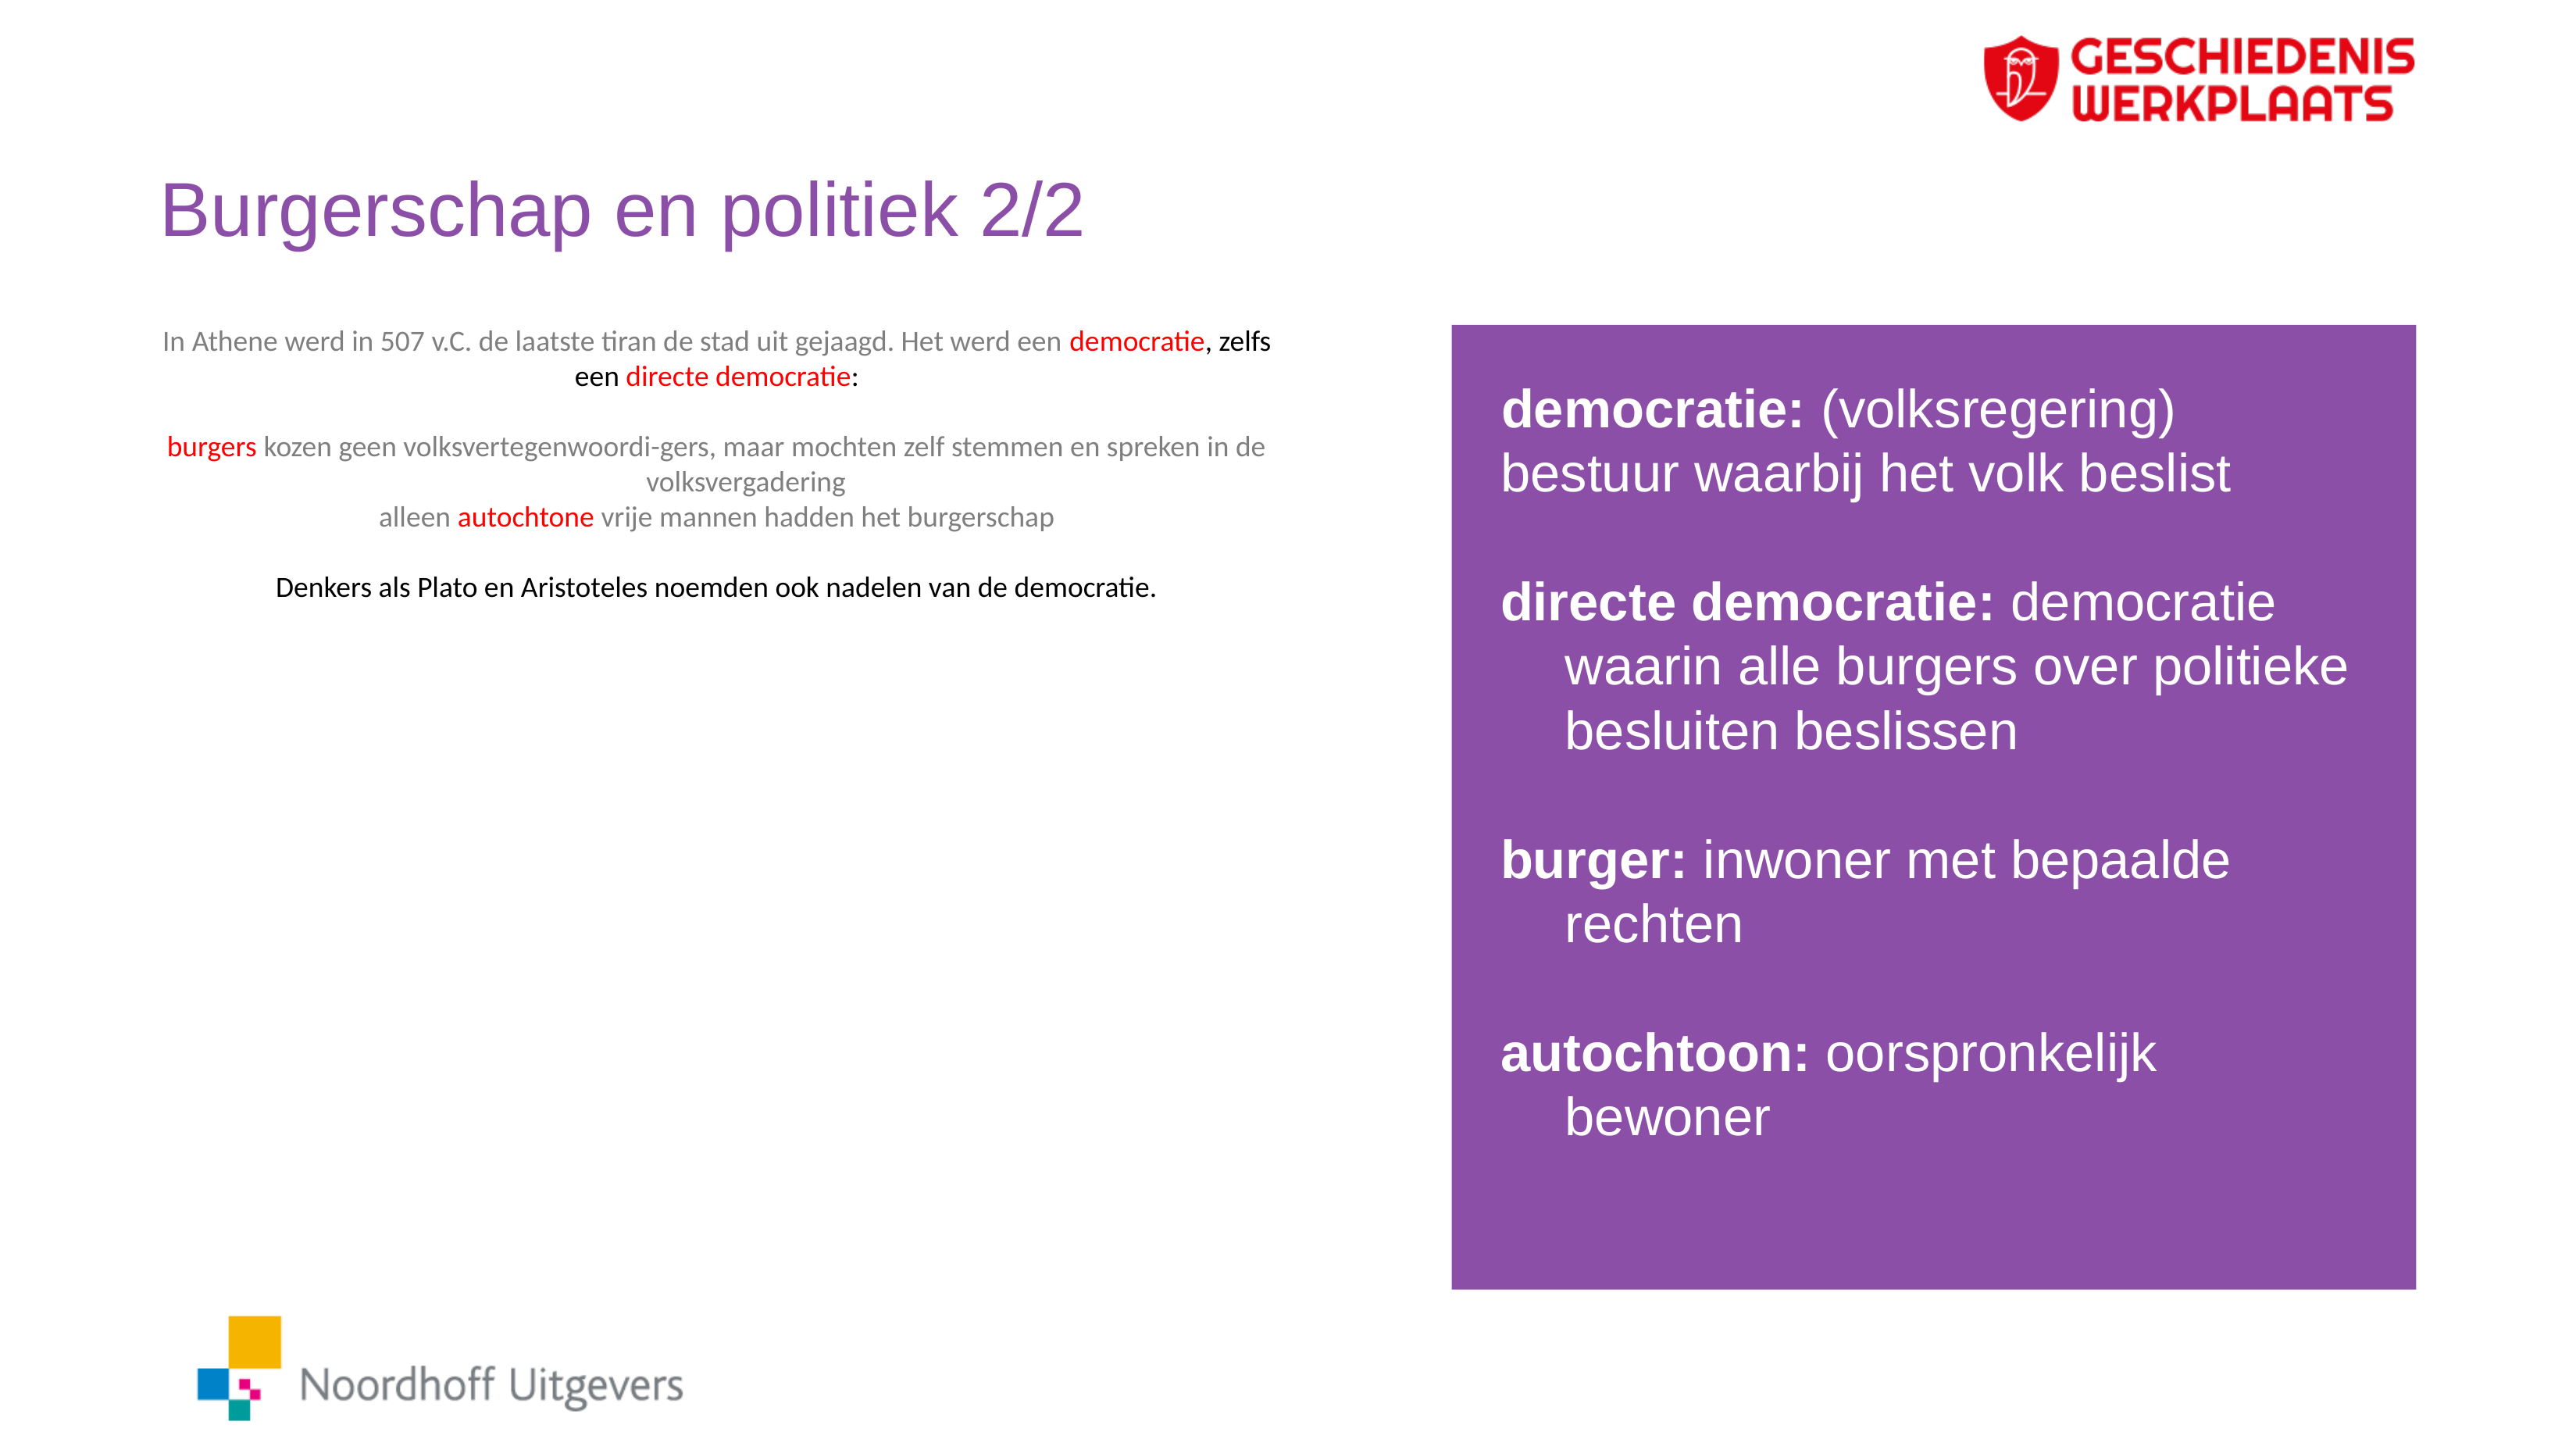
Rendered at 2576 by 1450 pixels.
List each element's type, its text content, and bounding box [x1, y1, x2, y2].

picture [1610, 0, 2576, 161]
title Burgerschap en politiek 2/2 [159, 159, 2416, 266]
list In Athene werd in 507 v.C. de laatste tiran de stad uit gejaagd. Het werd een democratie, zelfs een directe democratie: burgers kozen geen volksvertegenwoordi-gers, maar mochten zelf stemmen en spreken in de volksvergadering alleen autochtone vrije mannen hadden het burgerschap Denkers als Plato en Aristoteles noemden ook nadelen van de democratie. [159, 322, 1288, 1288]
text_box democratie: (volksregering) bestuur waarbij het volk beslist directe democratie: democratie waarin alle burgers over politieke besluiten beslissen burger: inwoner met bepaalde rechten autochtoon: oorspronkelijk bewoner [1451, 324, 2417, 1290]
picture [159, 1288, 802, 1449]
